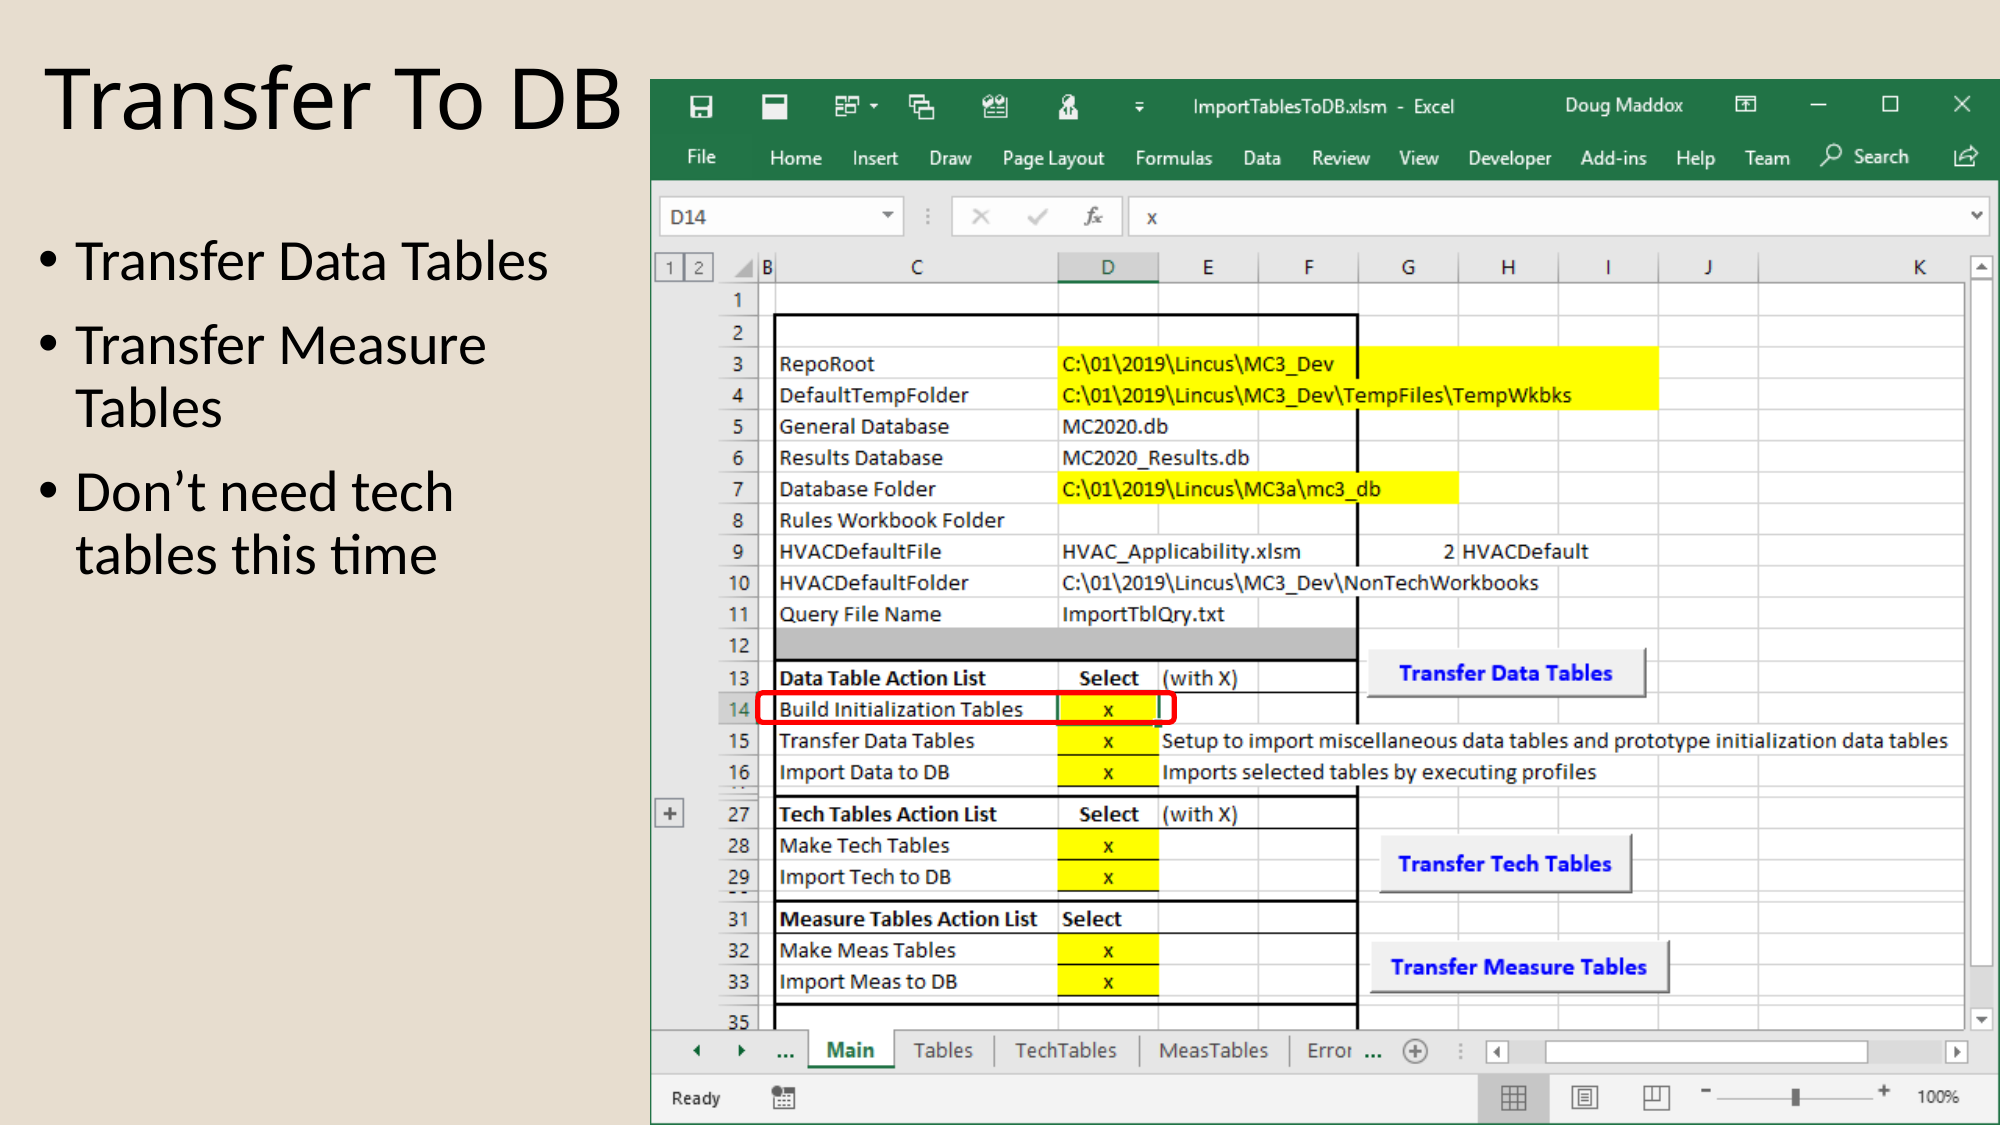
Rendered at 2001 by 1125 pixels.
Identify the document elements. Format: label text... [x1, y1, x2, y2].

picture [649, 79, 2000, 1125]
list Transfer Data Tables Transfer Measure Tables Don’t need tech tables this time [23, 223, 579, 1085]
title Transfer To DB [29, 10, 650, 196]
